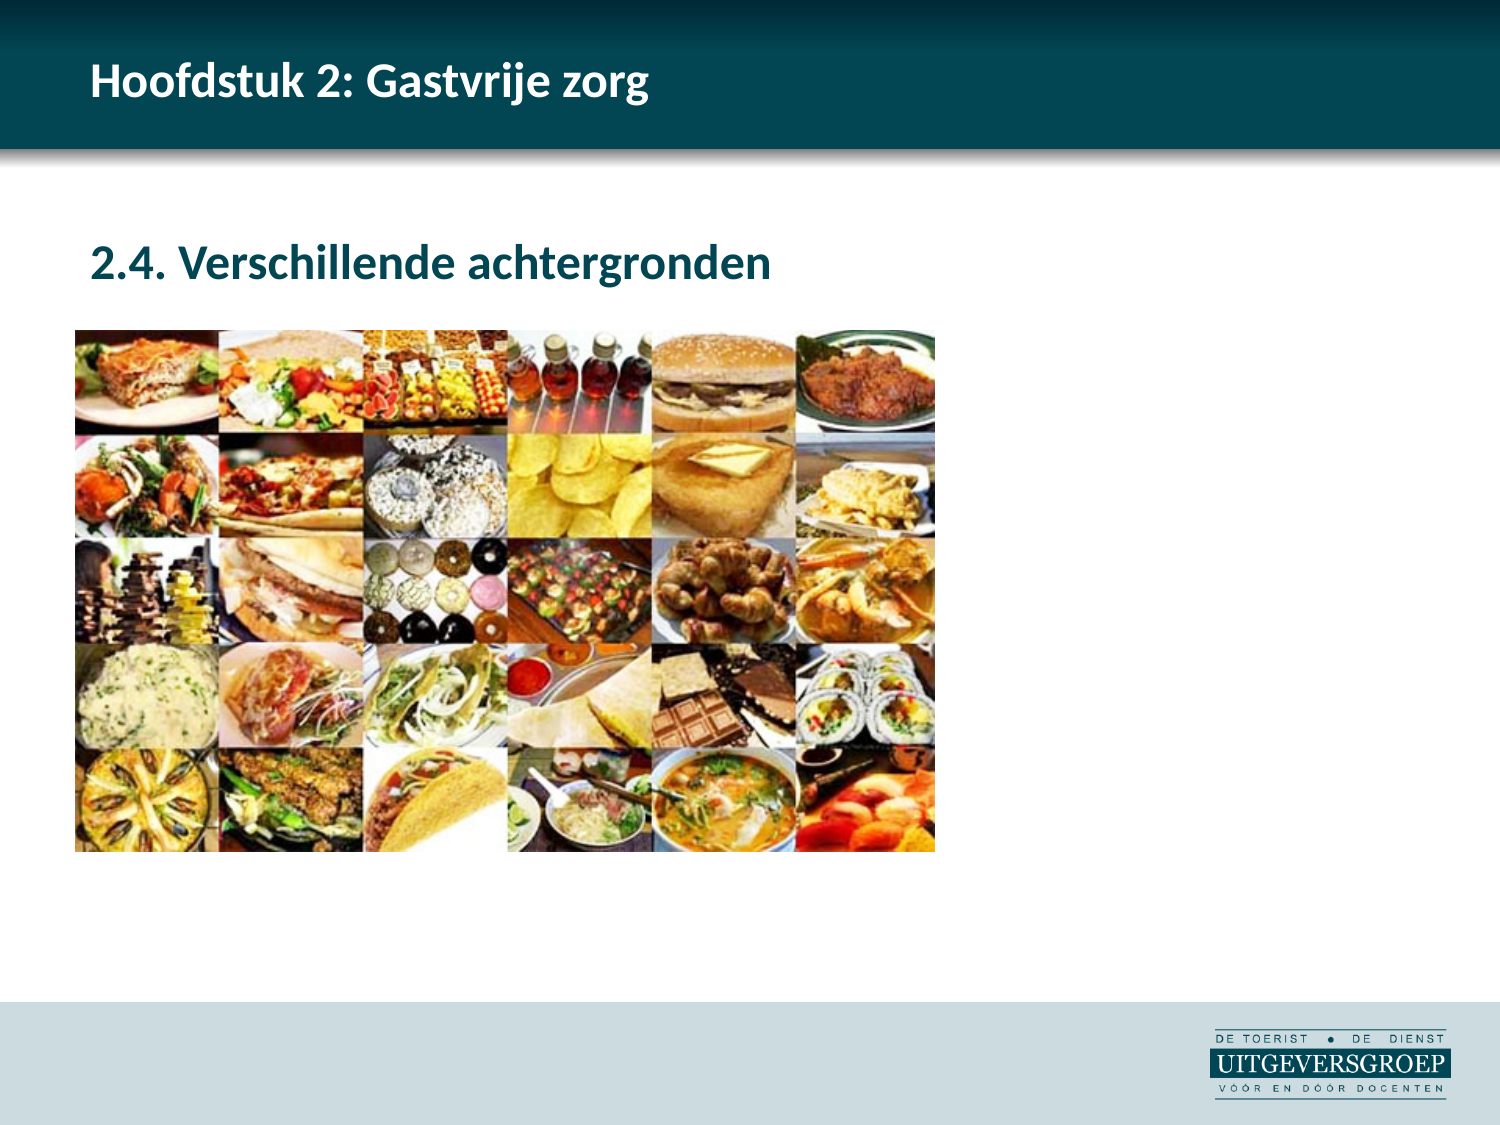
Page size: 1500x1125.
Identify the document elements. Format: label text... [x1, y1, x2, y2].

list 2.4. Verschillende achtergronden [75, 221, 1425, 965]
picture [74, 329, 935, 853]
title Hoofdstuk 2: Gastvrije zorg [75, 0, 1425, 172]
picture [1210, 1021, 1451, 1106]
